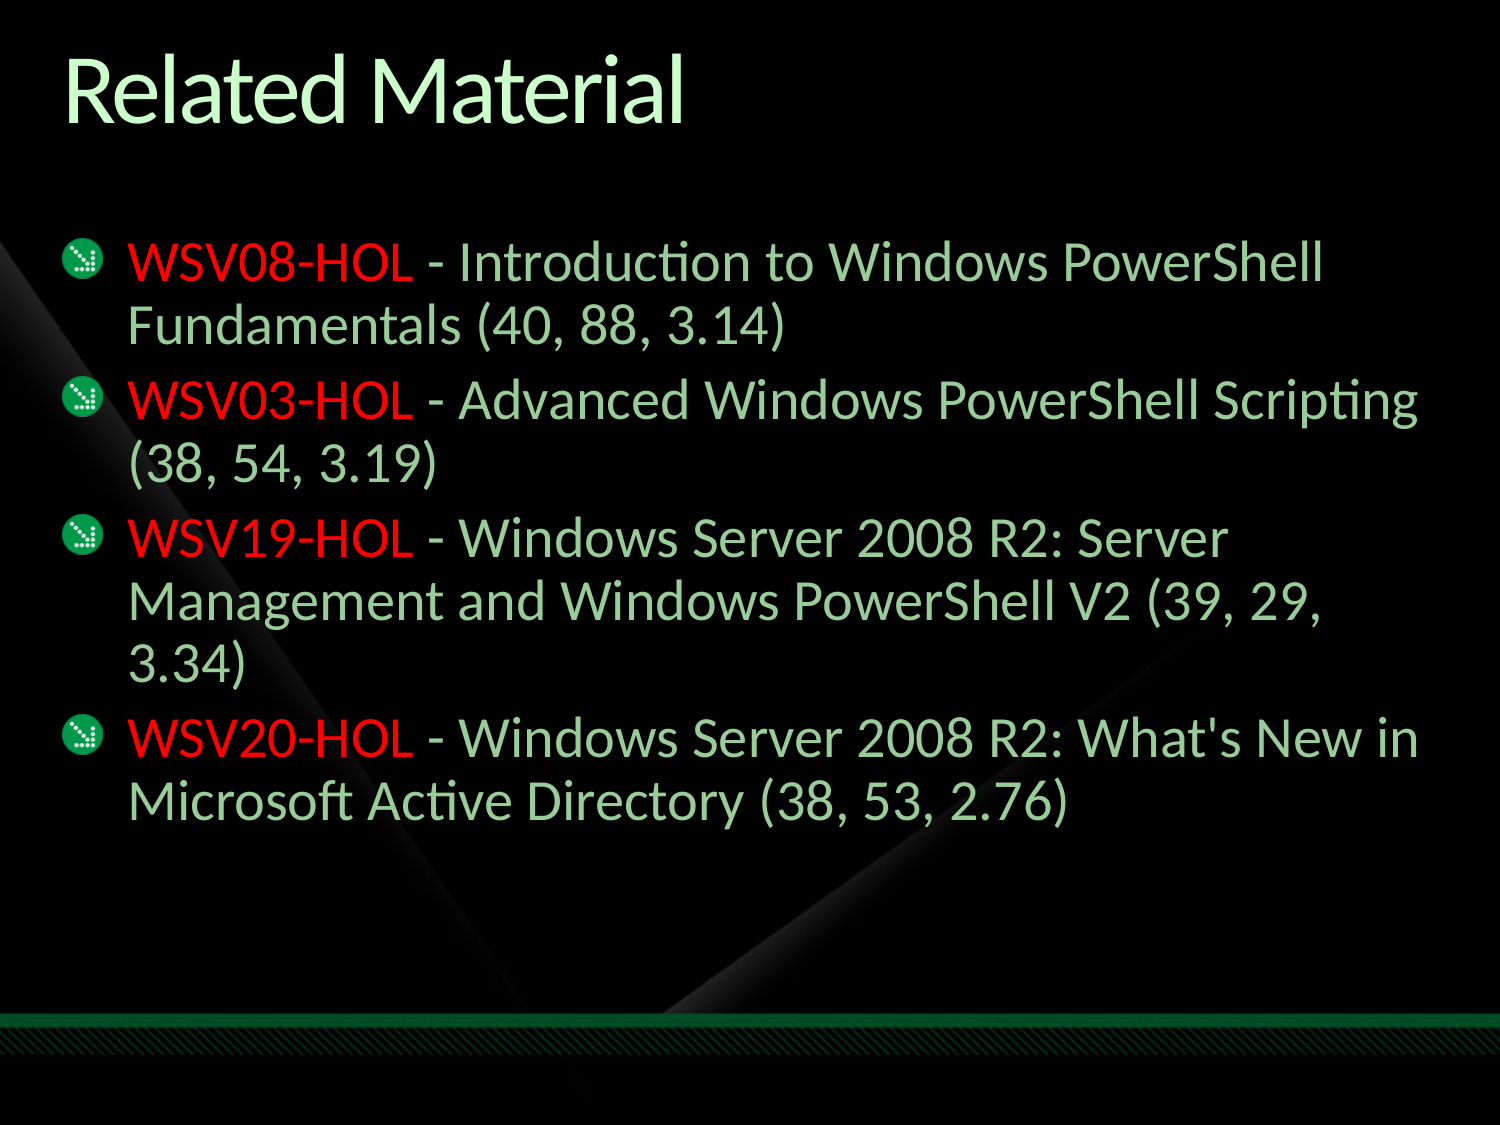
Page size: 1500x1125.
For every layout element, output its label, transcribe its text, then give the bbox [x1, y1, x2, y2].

picture [0, 0, 1500, 1125]
list WSV08-HOL - Introduction to Windows PowerShell Fundamentals (40, 88, 3.14) WSV03-HOL - Advanced Windows PowerShell Scripting (38, 54, 3.19) WSV19-HOL - Windows Server 2008 R2: Server Management and Windows PowerShell V2 (39, 29, 3.34) WSV20-HOL - Windows Server 2008 R2: What's New in Microsoft Active Directory (38, 53, 2.76) [62, 231, 1438, 993]
title Related Material [62, 37, 1438, 147]
